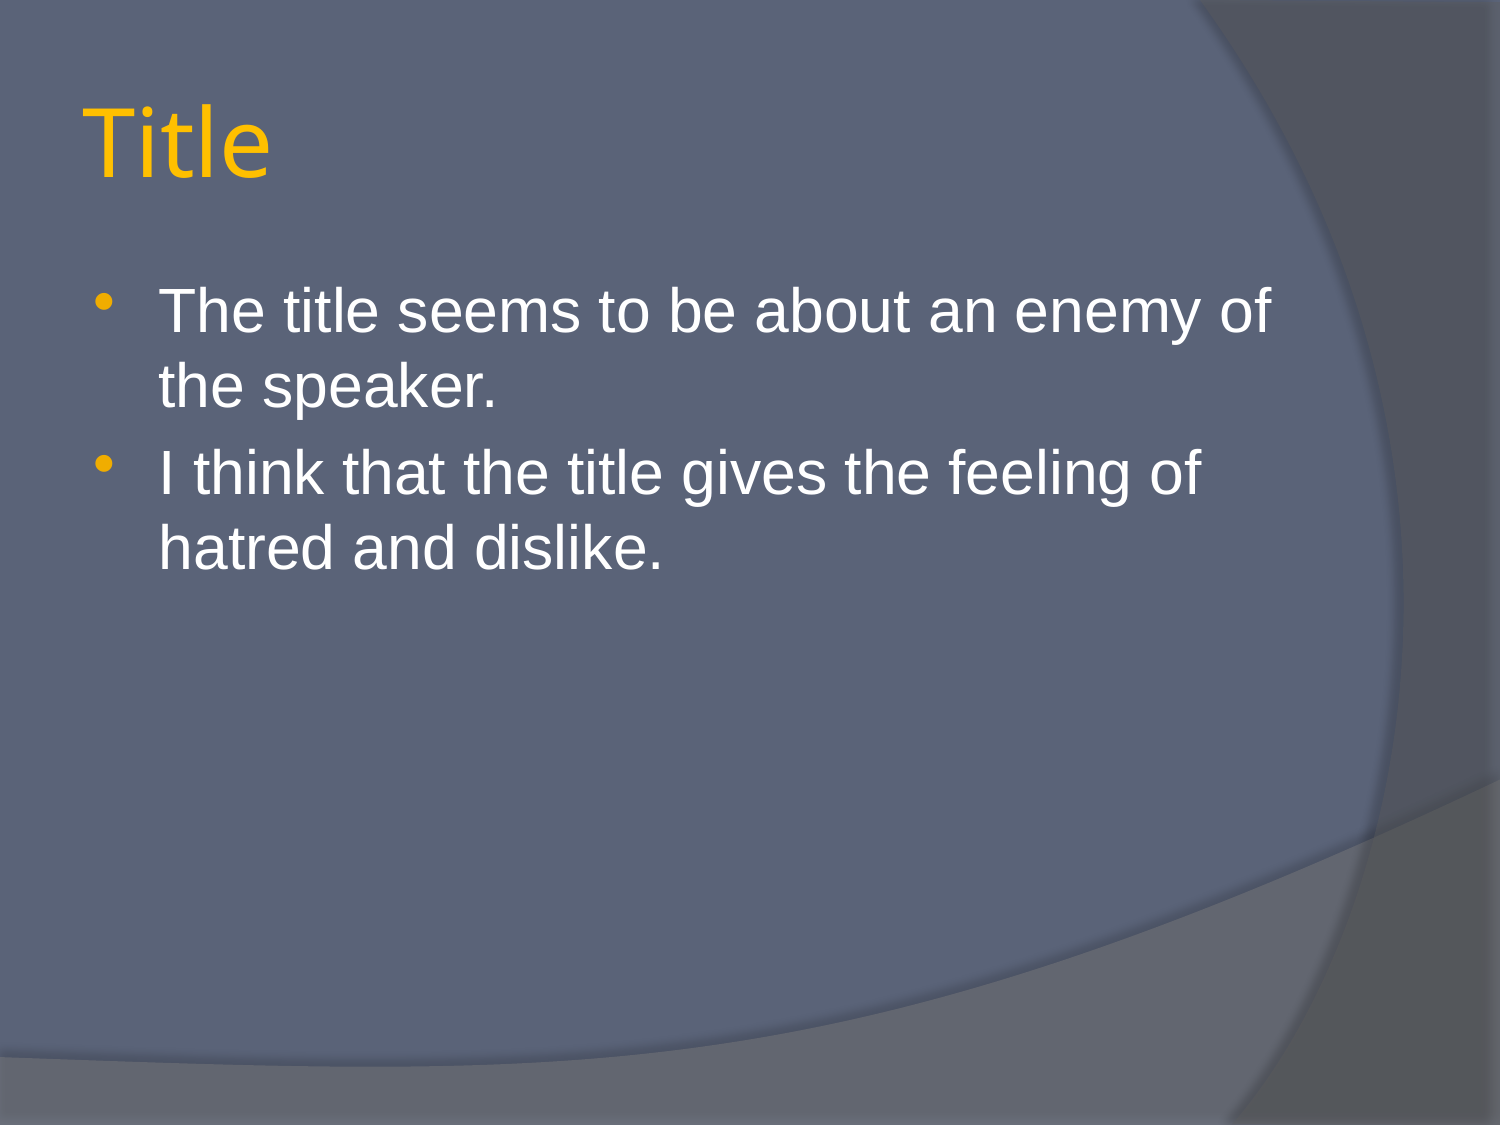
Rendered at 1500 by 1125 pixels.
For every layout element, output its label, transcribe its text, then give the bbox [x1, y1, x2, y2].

title Title [75, 45, 1300, 233]
list The title seems to be about an enemy of the speaker. I think that the title gives the feeling of hatred and dislike. [75, 262, 1300, 1005]
